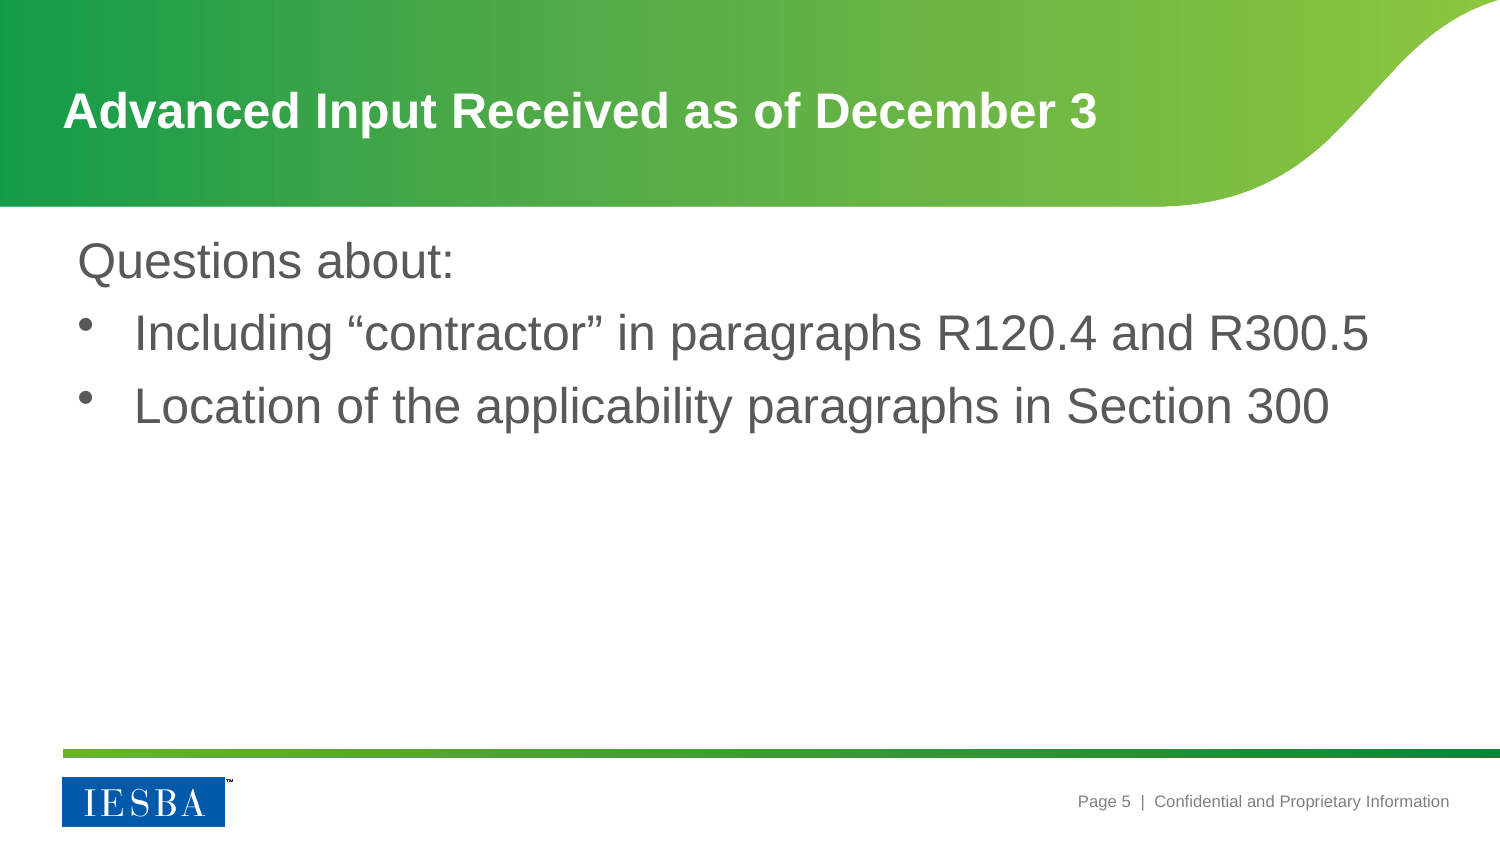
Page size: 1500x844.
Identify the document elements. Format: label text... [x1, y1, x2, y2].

list Questions about: Including “contractor” in paragraphs R120.4 and R300.5 Location of the applicability paragraphs in Section 300 [62, 220, 1450, 724]
title Advanced Input Received as of December 3 [62, 75, 1300, 142]
picture [0, 0, 1500, 207]
picture [62, 777, 233, 827]
